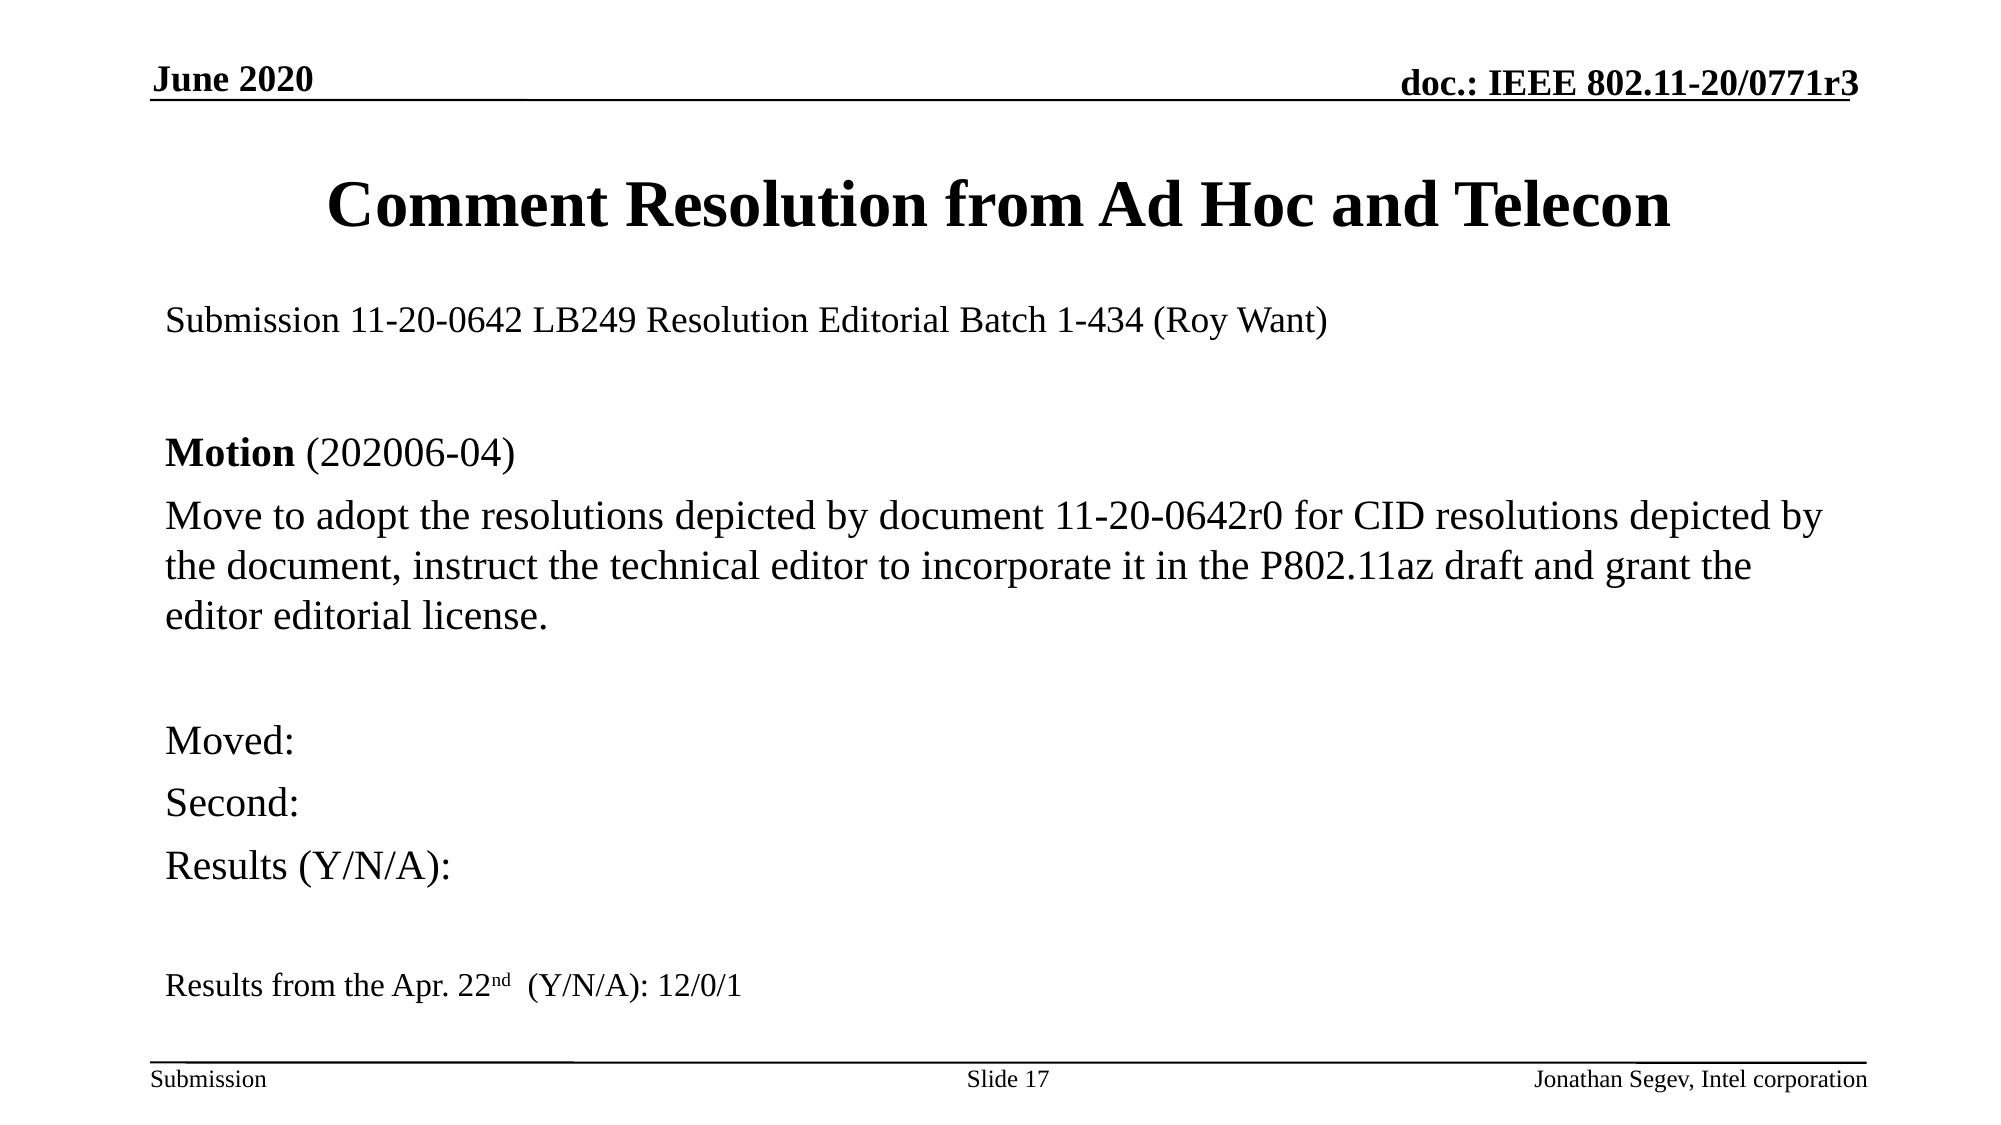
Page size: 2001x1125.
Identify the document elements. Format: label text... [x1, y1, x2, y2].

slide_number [152, 54, 563, 100]
slide_number Slide 17 [950, 1061, 1067, 1123]
title Comment Resolution from Ad Hoc and Telecon [149, 112, 1850, 286]
list Submission 11-20-0642 LB249 Resolution Editorial Batch 1-434 (Roy Want) Motion (202006-04) Move to adopt the resolutions depicted by document 11-20-0642r0 for CID resolutions depicted by the document, instruct the technical editor to incorporate it in the P802.11az draft and grant the editor editorial license. Moved: Second: Results (Y/N/A): Results from the Apr. 22nd (Y/N/A): 12/0/1 [149, 286, 1850, 1000]
footer Jonathan Segev, Intel corporation [1171, 1061, 1869, 1093]
